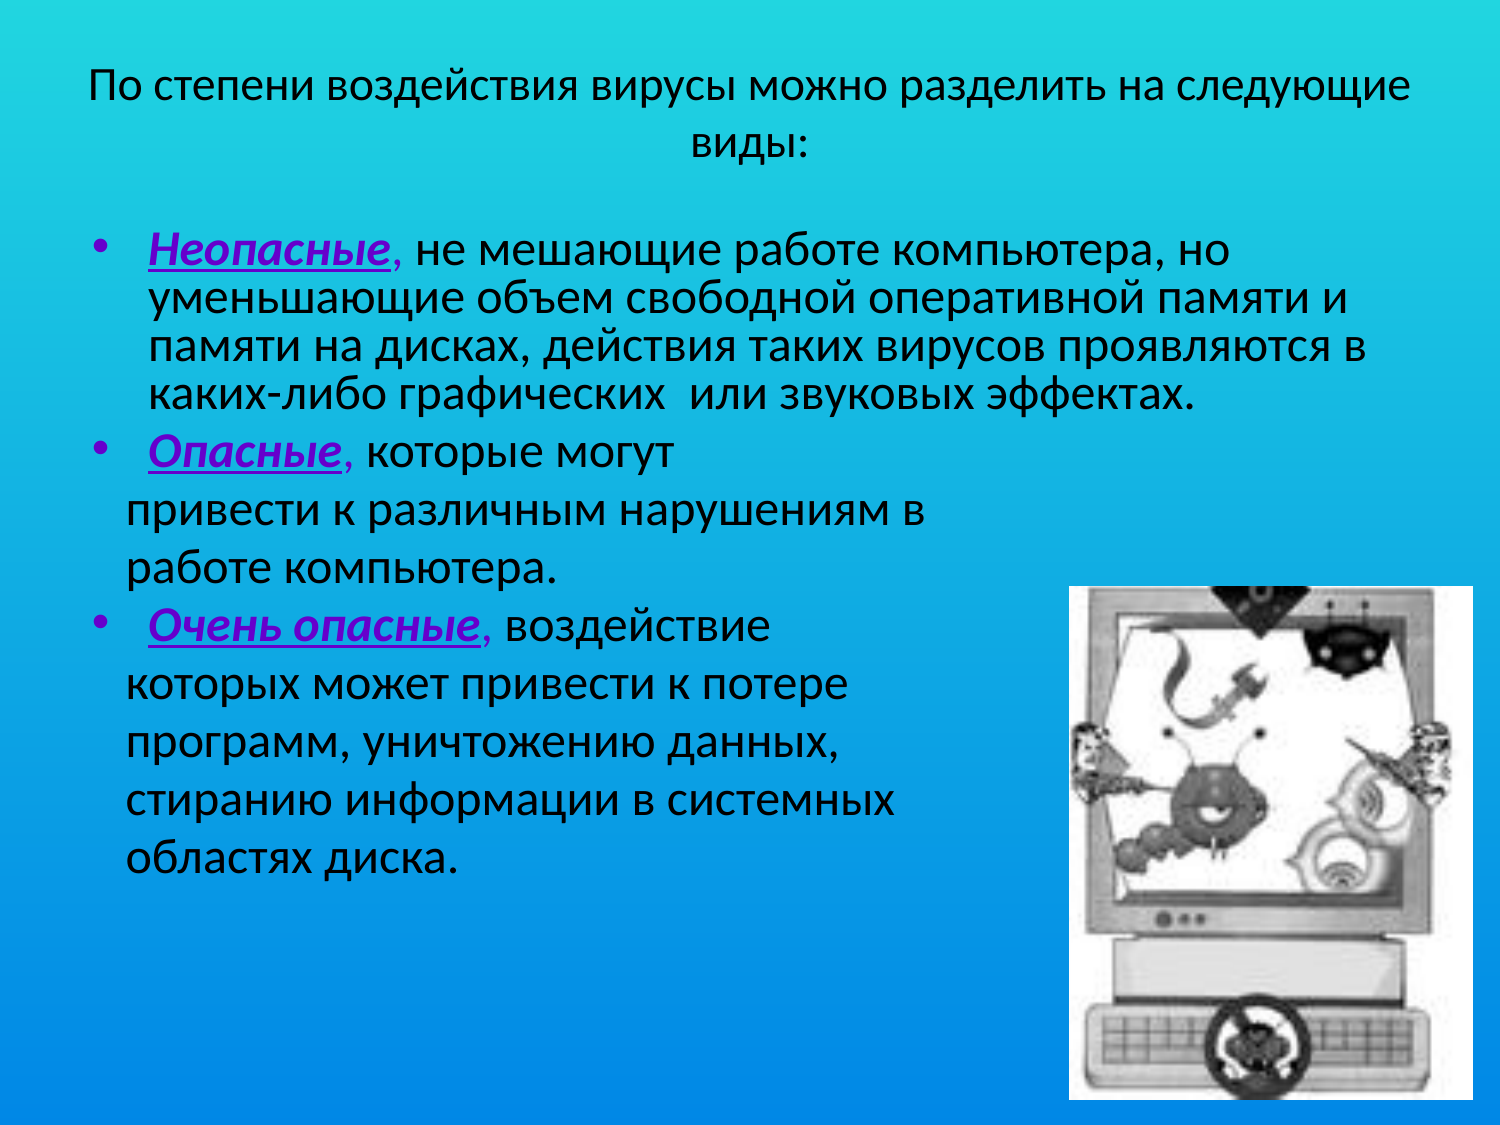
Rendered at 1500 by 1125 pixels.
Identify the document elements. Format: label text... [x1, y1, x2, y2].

title По степени воздействия вирусы можно разделить на следующие виды: [29, 45, 1471, 233]
picture [1068, 587, 1474, 1100]
list Неопасные, не мешающие работе компьютера, но уменьшающие объем свободной оперативной памяти и памяти на дисках, действия таких вирусов проявляются в каких-либо графических или звуковых эффектах. Опасные, которые могут привести к различным нарушениям в работе компьютера. Очень опасные, воздействие которых может привести к потере программ, уничтожению данных, стиранию информации в системных областях диска. [76, 220, 1427, 1005]
